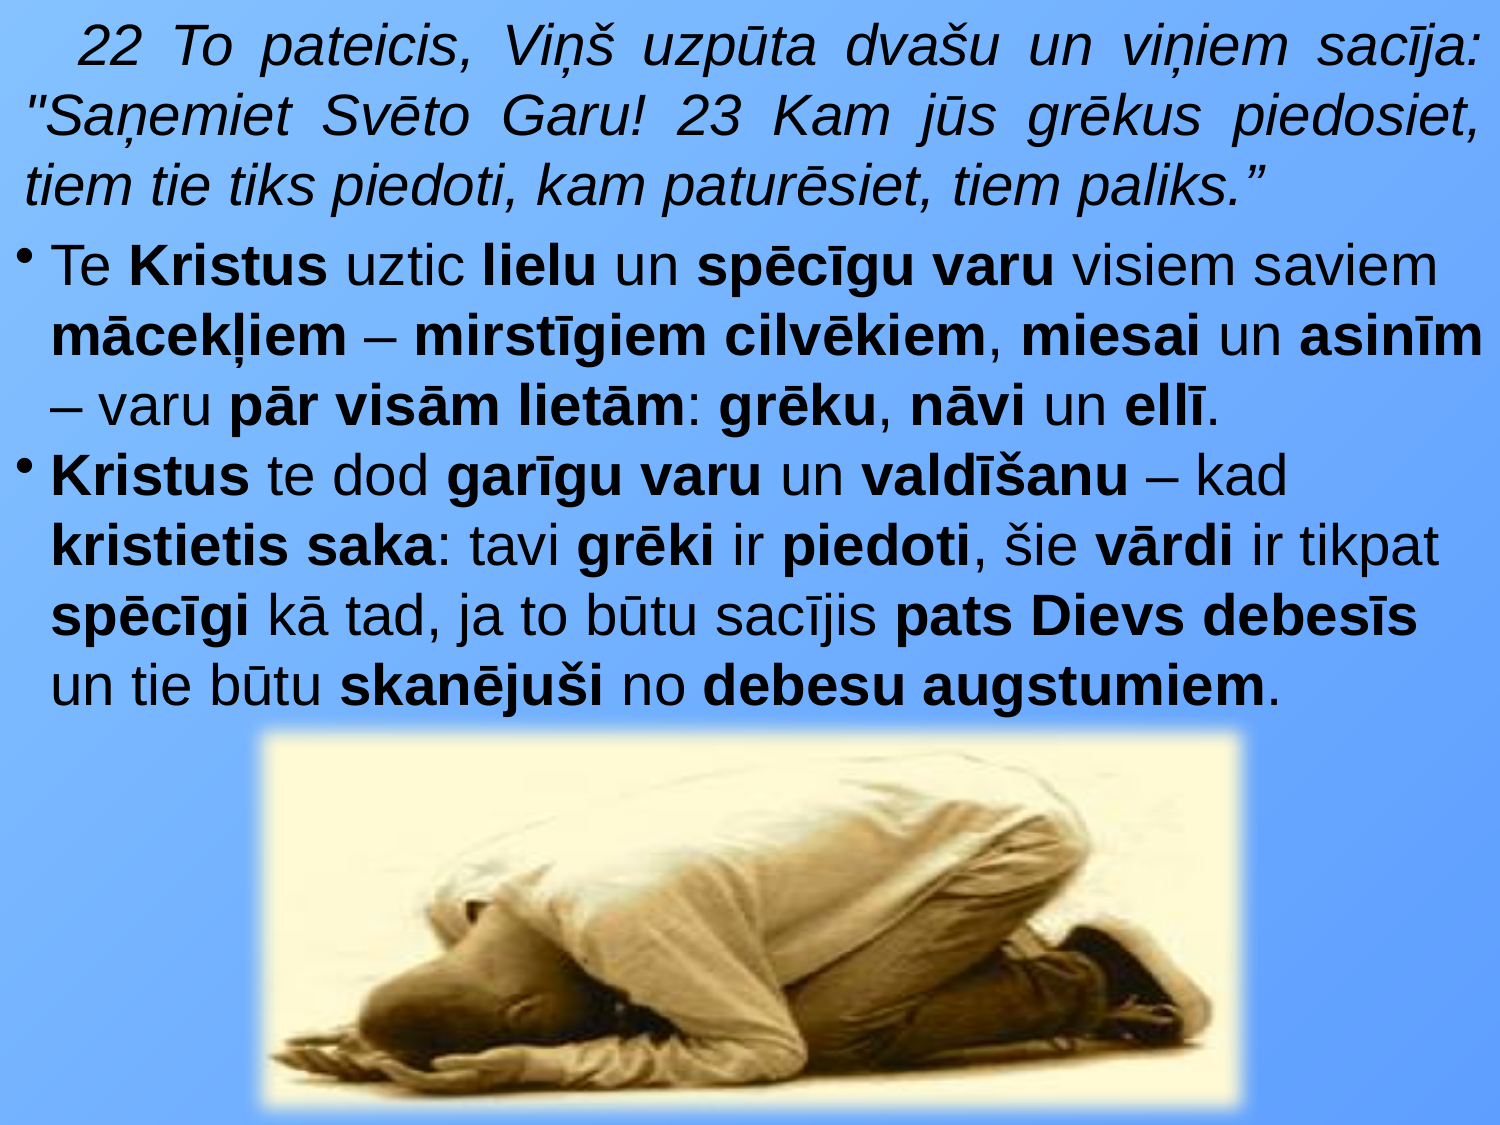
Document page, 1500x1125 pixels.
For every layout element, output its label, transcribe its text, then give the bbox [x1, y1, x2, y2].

text_box Te Kristus uztic lielu un spēcīgu varu visiem saviem mācekļiem – mirstīgiem cilvēkiem, miesai un asinīm – varu pār visām lietām: grēku, nāvi un ellī. Kristus te dod garīgu varu un valdīšanu – kad kristietis saka: tavi grēki ir piedoti, šie vārdi ir tikpat spēcīgi kā tad, ja to būtu sacījis pats Dievs debesīs un tie būtu skanējuši no debesu augstumiem. [0, 219, 1500, 725]
list 22 To pateicis, Viņš uzpūta dvašu un viņiem sacīja: "Saņemiet Svēto Garu! 23 Kam jūs grēkus piedosiet, tiem tie tiks piedoti, kam paturēsiet, tiem paliks.” [0, 0, 1500, 219]
picture [241, 713, 1259, 1125]
